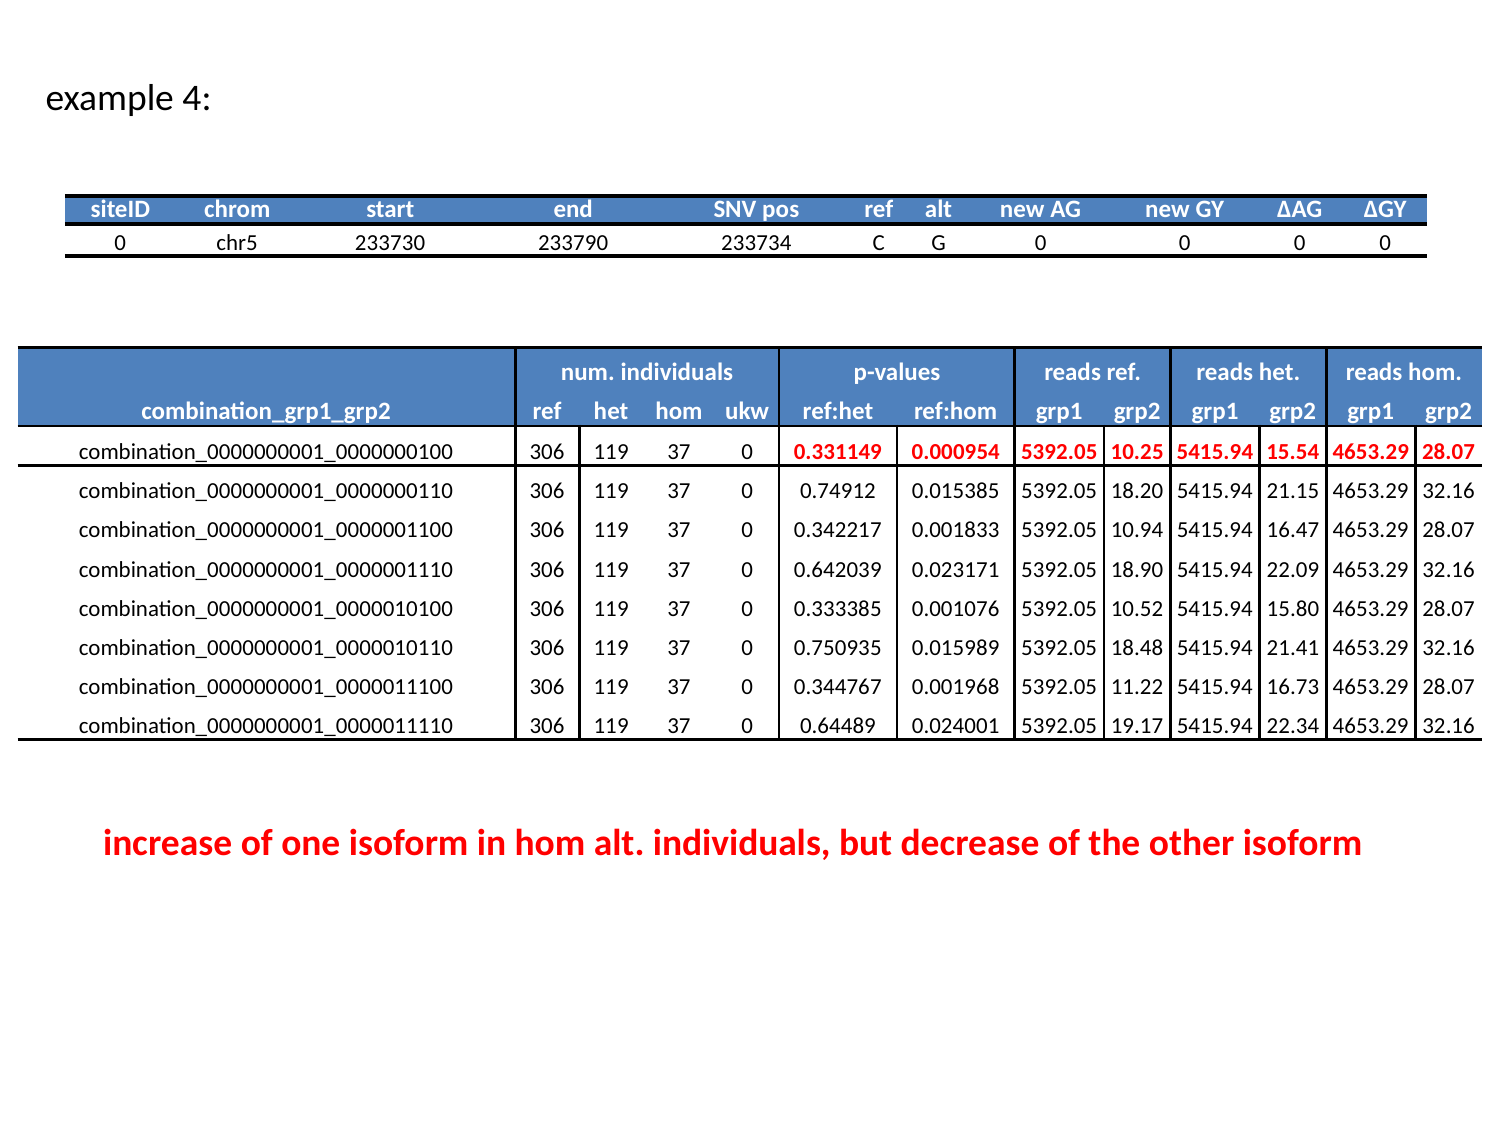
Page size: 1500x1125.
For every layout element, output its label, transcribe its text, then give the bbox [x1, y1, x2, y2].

table_cell 4653.29 [1328, 661, 1414, 700]
table_cell 306 [517, 504, 578, 544]
table_cell 0.000954 [898, 427, 1013, 464]
table_header new AG [968, 198, 1114, 222]
table_cell 0.001833 [898, 504, 1013, 544]
table_cell 306 [517, 661, 578, 700]
table_cell 0 [715, 583, 778, 622]
table_cell combination_0000000001_0000000100 [18, 427, 514, 464]
table_cell 119 [581, 467, 643, 504]
table_cell combination_0000000001_0000011110 [18, 700, 514, 738]
table_cell 10.94 [1105, 504, 1169, 544]
table_cell combination_0000000001_0000001100 [18, 504, 514, 544]
table_cell 0 [65, 226, 176, 254]
table_cell 18.20 [1105, 467, 1169, 504]
table_cell 5415.94 [1172, 544, 1258, 583]
table_cell 21.15 [1261, 467, 1325, 504]
table_cell 5392.05 [1016, 544, 1103, 583]
table_cell C [848, 226, 910, 254]
table_cell grp1 [1328, 387, 1415, 425]
table_cell 119 [581, 622, 643, 661]
table_cell 306 [517, 427, 578, 464]
table_cell 22.34 [1261, 700, 1325, 738]
table_cell 5392.05 [1016, 661, 1103, 700]
table_cell 119 [581, 583, 643, 622]
table_cell combination_0000000001_0000010100 [18, 583, 514, 622]
text_box example 4: [30, 54, 227, 126]
table_cell 37 [643, 427, 715, 464]
table_cell 5392.05 [1016, 467, 1103, 504]
table_cell 0.750935 [780, 622, 896, 661]
table_cell 28.07 [1417, 583, 1482, 622]
table_cell 119 [581, 700, 643, 738]
table_cell 0.74912 [780, 467, 896, 504]
table_cell 18.90 [1105, 544, 1169, 583]
table_cell grp2 [1260, 387, 1325, 425]
table_cell 37 [643, 622, 715, 661]
table_cell 32.16 [1417, 467, 1482, 504]
table_cell 233790 [482, 226, 665, 254]
table_cell 119 [581, 661, 643, 700]
table_cell 16.47 [1261, 504, 1325, 544]
table_cell 5415.94 [1172, 504, 1258, 544]
table_cell 0 [715, 622, 778, 661]
table_cell 15.80 [1261, 583, 1325, 622]
table_cell 0.015385 [898, 467, 1013, 504]
table_cell 233734 [665, 226, 848, 254]
table_header new GY [1114, 198, 1256, 222]
table_cell combination_0000000001_0000001110 [18, 544, 514, 583]
table_cell het [579, 387, 643, 425]
table_cell 10.25 [1105, 427, 1169, 464]
table_cell 0.331149 [780, 427, 896, 464]
table_cell 32.16 [1417, 544, 1482, 583]
table_cell 28.07 [1417, 661, 1482, 700]
table_cell 119 [581, 504, 643, 544]
table_cell G [910, 226, 968, 254]
table_cell grp2 [1104, 387, 1169, 425]
table_cell 0.001968 [898, 661, 1013, 700]
table_header ΔAG [1256, 198, 1344, 222]
table_cell 0 [715, 504, 778, 544]
table_header ref [848, 198, 910, 222]
table_header [18, 349, 514, 387]
table_cell 4653.29 [1328, 583, 1414, 622]
table_cell 5415.94 [1172, 622, 1258, 661]
table_cell 5415.94 [1172, 583, 1258, 622]
table_cell 233730 [299, 226, 482, 254]
table_cell 16.73 [1261, 661, 1325, 700]
table_header siteID [65, 198, 176, 222]
table_cell 21.41 [1261, 622, 1325, 661]
table_cell grp2 [1415, 387, 1482, 425]
table_cell 0 [715, 700, 778, 738]
table_cell 37 [643, 544, 715, 583]
table_cell 5415.94 [1172, 700, 1258, 738]
table_header chrom [176, 198, 299, 222]
table_cell 0 [1344, 226, 1427, 254]
table_cell 4653.29 [1328, 427, 1414, 464]
table_cell 5415.94 [1172, 661, 1258, 700]
table_cell combination_0000000001_0000000110 [18, 467, 514, 504]
table_cell 10.52 [1105, 583, 1169, 622]
table_cell 0.344767 [780, 661, 896, 700]
table_cell hom [643, 387, 715, 425]
table_cell 32.16 [1417, 622, 1482, 661]
table_header start [299, 198, 482, 222]
table_cell 37 [643, 467, 715, 504]
table_cell grp1 [1172, 387, 1260, 425]
table_cell 5392.05 [1016, 583, 1103, 622]
table_cell 306 [517, 622, 578, 661]
table_cell 0 [1114, 226, 1256, 254]
table_cell 306 [517, 467, 578, 504]
table_cell 0 [968, 226, 1114, 254]
table_cell 15.54 [1261, 427, 1325, 464]
table_header alt [910, 198, 968, 222]
table_cell 0.333385 [780, 583, 896, 622]
table_header reads hom. [1328, 349, 1482, 387]
table_cell 18.48 [1105, 622, 1169, 661]
table_cell 5415.94 [1172, 427, 1258, 464]
table_cell 37 [643, 504, 715, 544]
table_header num. individuals [517, 349, 778, 387]
table_cell 0 [715, 467, 778, 504]
table_cell 0.015989 [898, 622, 1013, 661]
table_cell ukw [715, 387, 778, 425]
table_header end [482, 198, 665, 222]
table_header p-values [780, 349, 1013, 387]
table_cell 37 [643, 583, 715, 622]
table_cell combination_0000000001_0000011100 [18, 661, 514, 700]
table_cell 5392.05 [1016, 427, 1103, 464]
table_cell 0 [715, 427, 778, 464]
table_header reads ref. [1016, 349, 1169, 387]
table_header reads het. [1172, 349, 1325, 387]
table_cell 0 [715, 544, 778, 583]
table_cell 0.64489 [780, 700, 896, 738]
table_cell combination_0000000001_0000010110 [18, 622, 514, 661]
table_cell 19.17 [1105, 700, 1169, 738]
table_cell 4653.29 [1328, 467, 1414, 504]
table_cell 306 [517, 544, 578, 583]
table_header SNV pos [665, 198, 848, 222]
table_cell 32.16 [1417, 700, 1482, 738]
table_cell ref:het [780, 387, 897, 425]
table_cell 306 [517, 700, 578, 738]
table_cell ref:hom [897, 387, 1013, 425]
table_cell 37 [643, 700, 715, 738]
table_cell 4653.29 [1328, 700, 1414, 738]
table_cell 11.22 [1105, 661, 1169, 700]
table_cell 0 [715, 661, 778, 700]
text_box increase of one isoform in hom alt. individuals, but decrease of the other isoform [88, 810, 1412, 871]
table_cell 37 [643, 661, 715, 700]
table_cell chr5 [176, 226, 299, 254]
table_cell 4653.29 [1328, 544, 1414, 583]
table_cell 119 [581, 427, 643, 464]
table_cell 4653.29 [1328, 622, 1414, 661]
table_cell grp1 [1016, 387, 1104, 425]
table_cell 0.023171 [898, 544, 1013, 583]
table_cell 4653.29 [1328, 504, 1414, 544]
table_header ΔGY [1344, 198, 1427, 222]
table_cell 0.642039 [780, 544, 896, 583]
table_cell 28.07 [1417, 427, 1482, 464]
table_cell 22.09 [1261, 544, 1325, 583]
table_cell 0 [1256, 226, 1344, 254]
table_cell 5392.05 [1016, 700, 1103, 738]
table_cell 306 [517, 583, 578, 622]
table_cell 5415.94 [1172, 467, 1258, 504]
table_cell 0.024001 [898, 700, 1013, 738]
table_cell 5392.05 [1016, 504, 1103, 544]
table_cell 119 [581, 544, 643, 583]
table_cell 28.07 [1417, 504, 1482, 544]
table_cell 0.001076 [898, 583, 1013, 622]
table_cell 5392.05 [1016, 622, 1103, 661]
table_cell 0.342217 [780, 504, 896, 544]
table_cell ref [517, 387, 579, 425]
table_cell combination_grp1_grp2 [18, 387, 514, 425]
